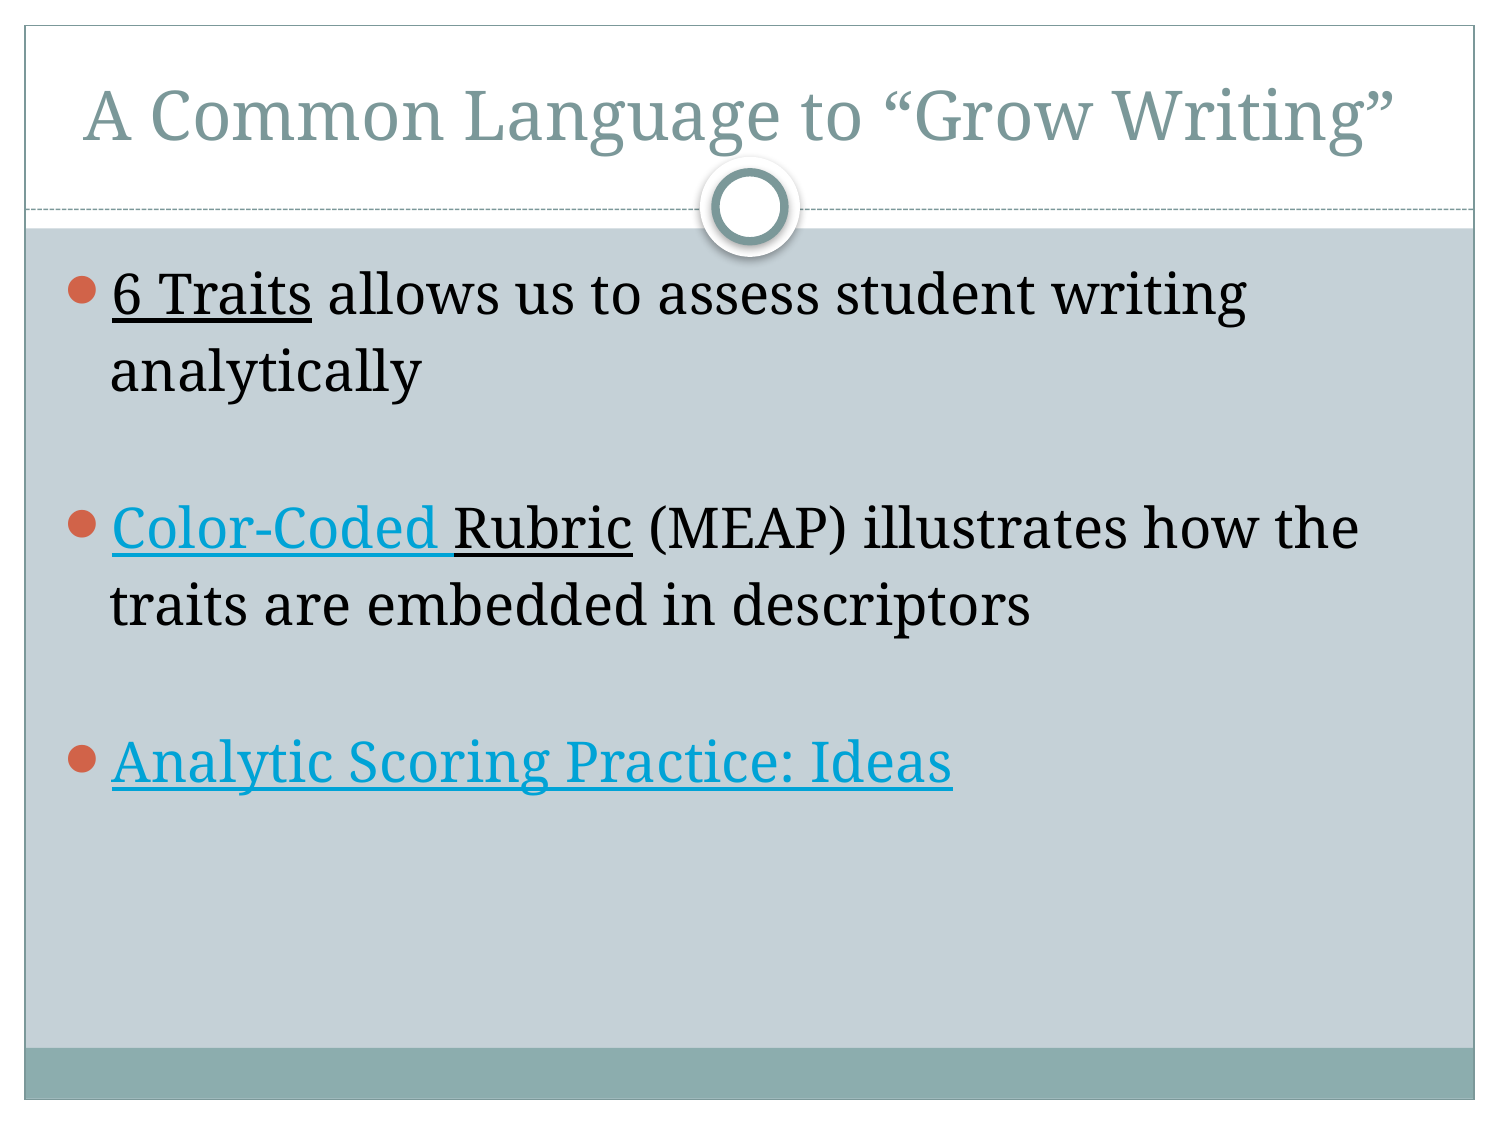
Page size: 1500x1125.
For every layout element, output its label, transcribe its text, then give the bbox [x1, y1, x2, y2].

title A Common Language to “Grow Writing” [49, 37, 1450, 162]
list 6 Traits allows us to assess student writing analytically Color-Coded Rubric (MEAP) illustrates how the traits are embedded in descriptors Analytic Scoring Practice: Ideas [49, 250, 1445, 1001]
